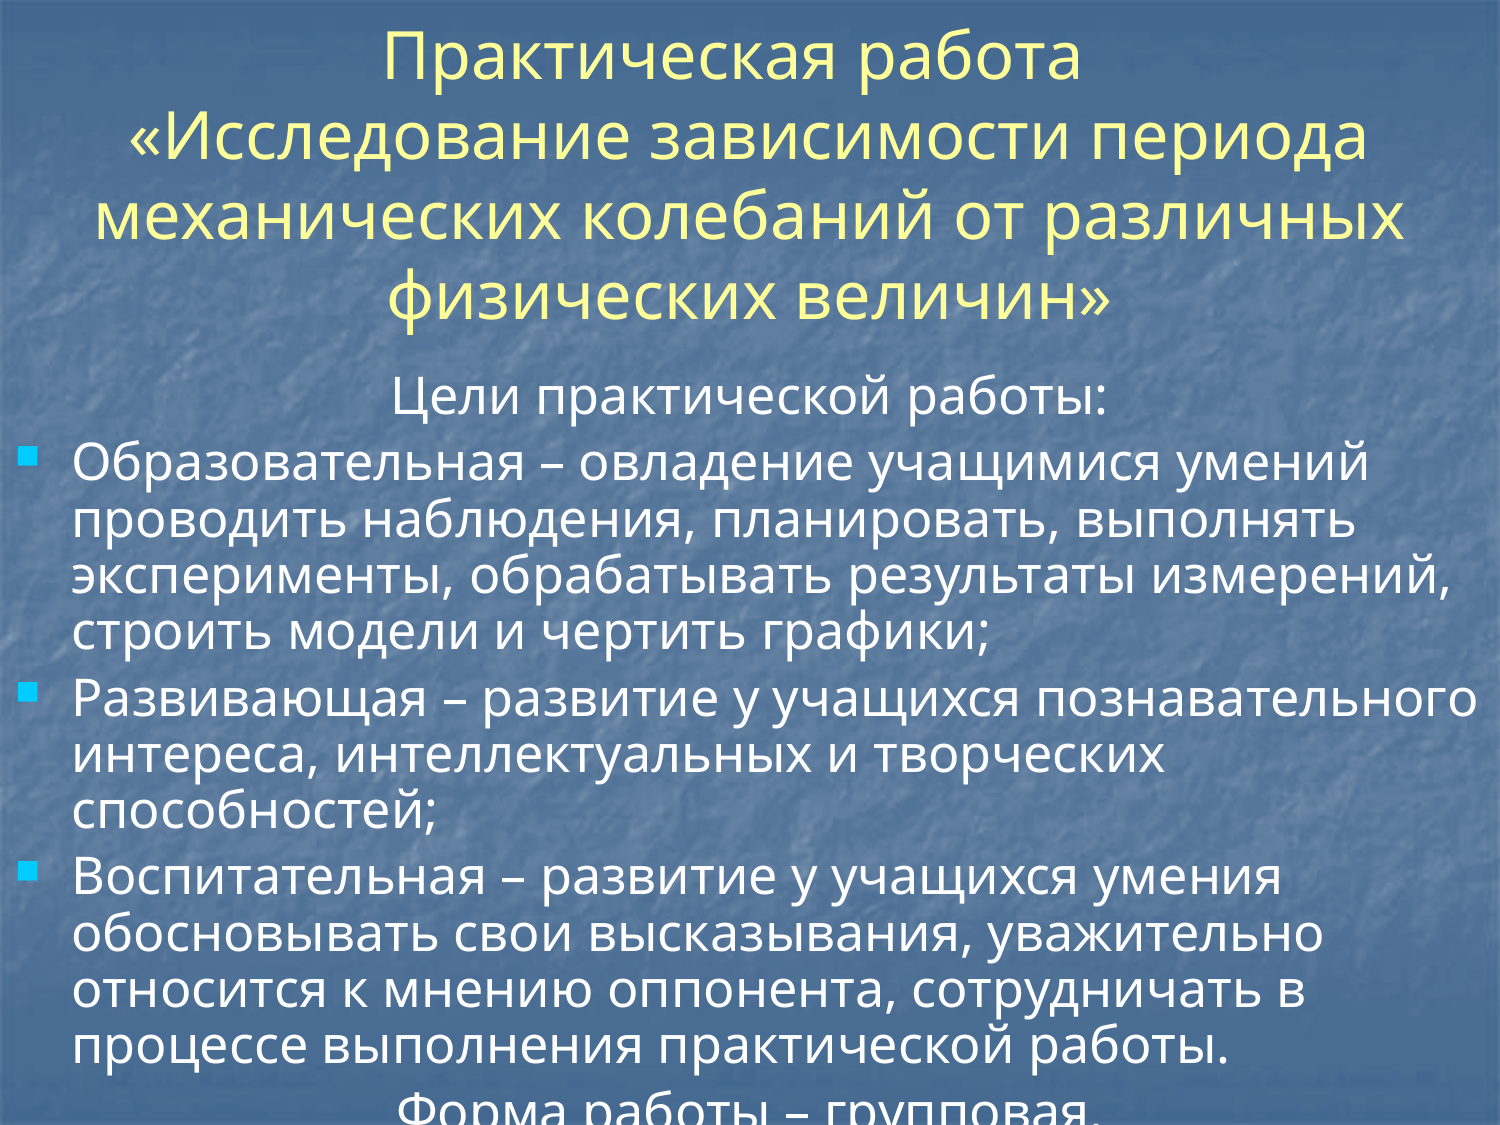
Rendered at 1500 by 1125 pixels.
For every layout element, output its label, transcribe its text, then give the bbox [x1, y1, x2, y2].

title Практическая работа «Исследование зависимости периода механических колебаний от различных физических величин» [0, 18, 1500, 327]
list Цели практической работы: Образовательная – овладение учащимися умений проводить наблюдения, планировать, выполнять эксперименты, обрабатывать результаты измерений, строить модели и чертить графики; Развивающая – развитие у учащихся познавательного интереса, интеллектуальных и творческих способностей; Воспитательная – развитие у учащихся умения обосновывать свои высказывания, уважительно относится к мнению оппонента, сотрудничать в процессе выполнения практической работы. Форма работы – групповая. [0, 361, 1500, 1106]
